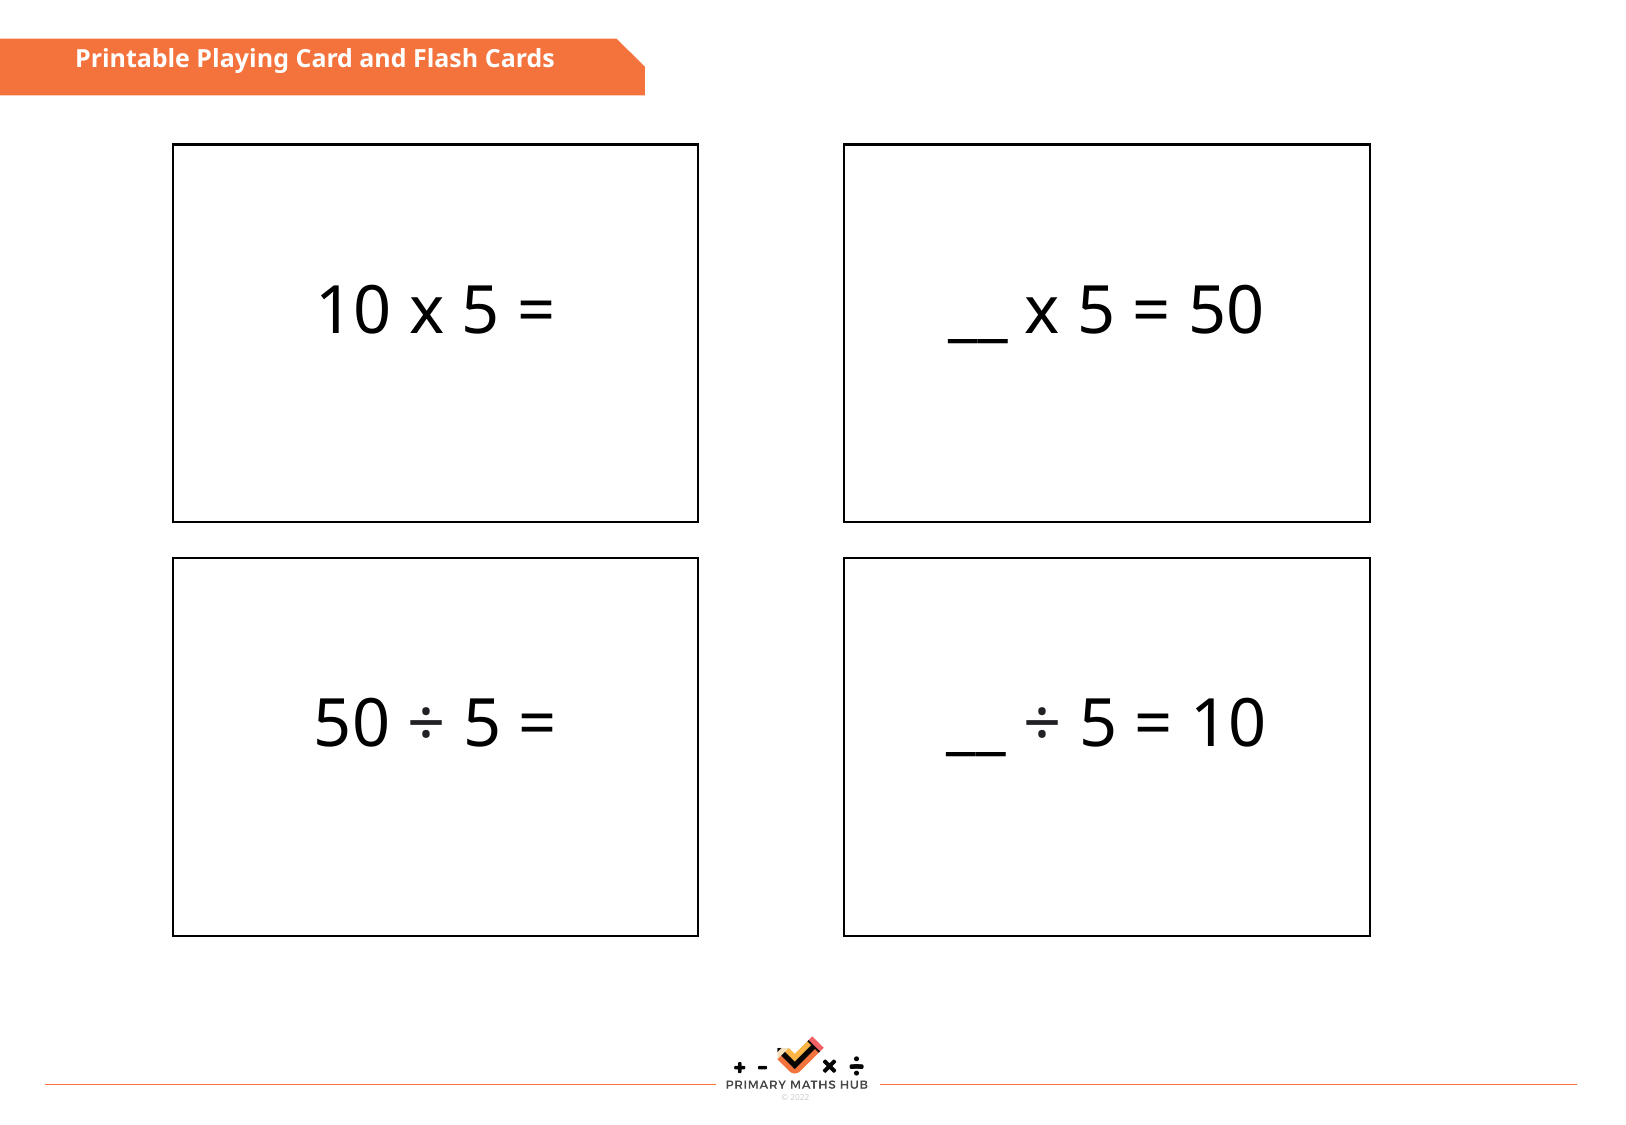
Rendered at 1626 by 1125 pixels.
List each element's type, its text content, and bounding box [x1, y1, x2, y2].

text_box [843, 143, 1371, 523]
text_box [172, 355, 699, 523]
text_box © 2022 [720, 1084, 870, 1110]
text_box [172, 143, 699, 259]
text_box [172, 768, 699, 937]
text_box [172, 557, 699, 672]
picture [722, 1034, 872, 1094]
text_box [843, 557, 1371, 937]
text_box 50 ÷ 5 = [172, 672, 699, 768]
text_box __ x 5 = 50 [844, 259, 1370, 355]
text_box 10 x 5 = [172, 259, 699, 355]
text_box __ ÷ 5 = 10 [844, 672, 1370, 768]
text_box Printable Playing Card and Flash Cards [0, 37, 646, 97]
